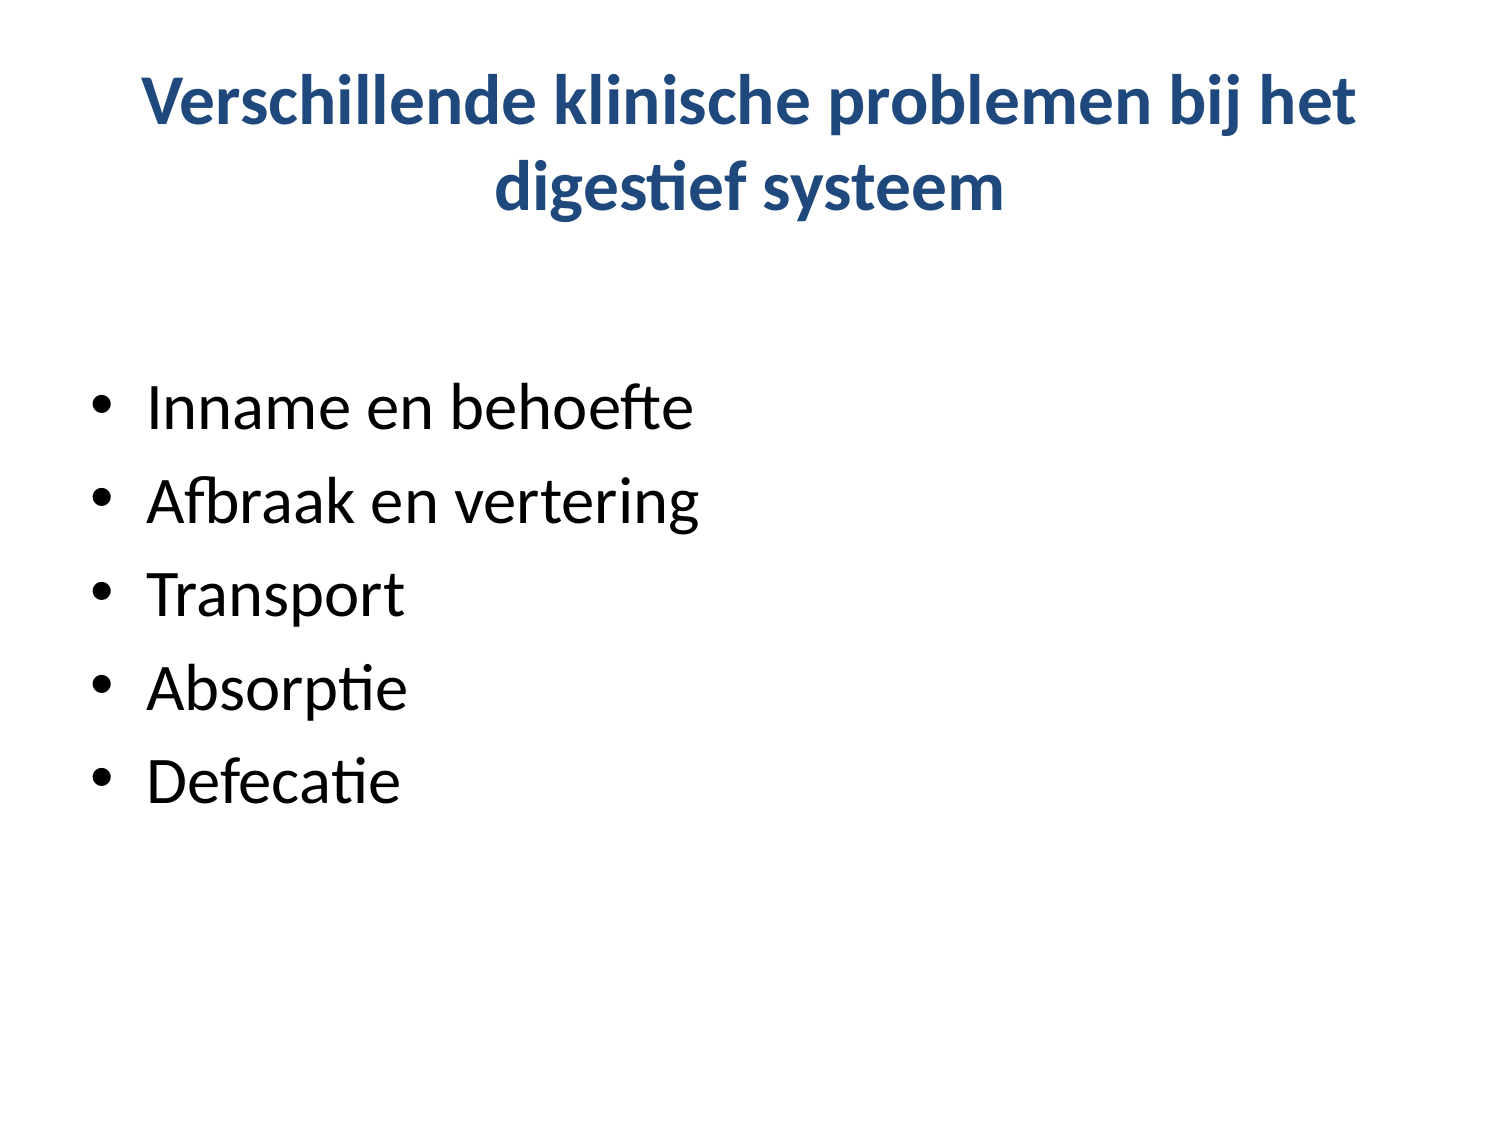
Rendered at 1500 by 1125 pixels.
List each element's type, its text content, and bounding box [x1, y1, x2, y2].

list Inname en behoefte Afbraak en vertering Transport Absorptie Defecatie [75, 262, 1425, 1005]
title Verschillende klinische problemen bij het digestief systeem [75, 45, 1425, 233]
